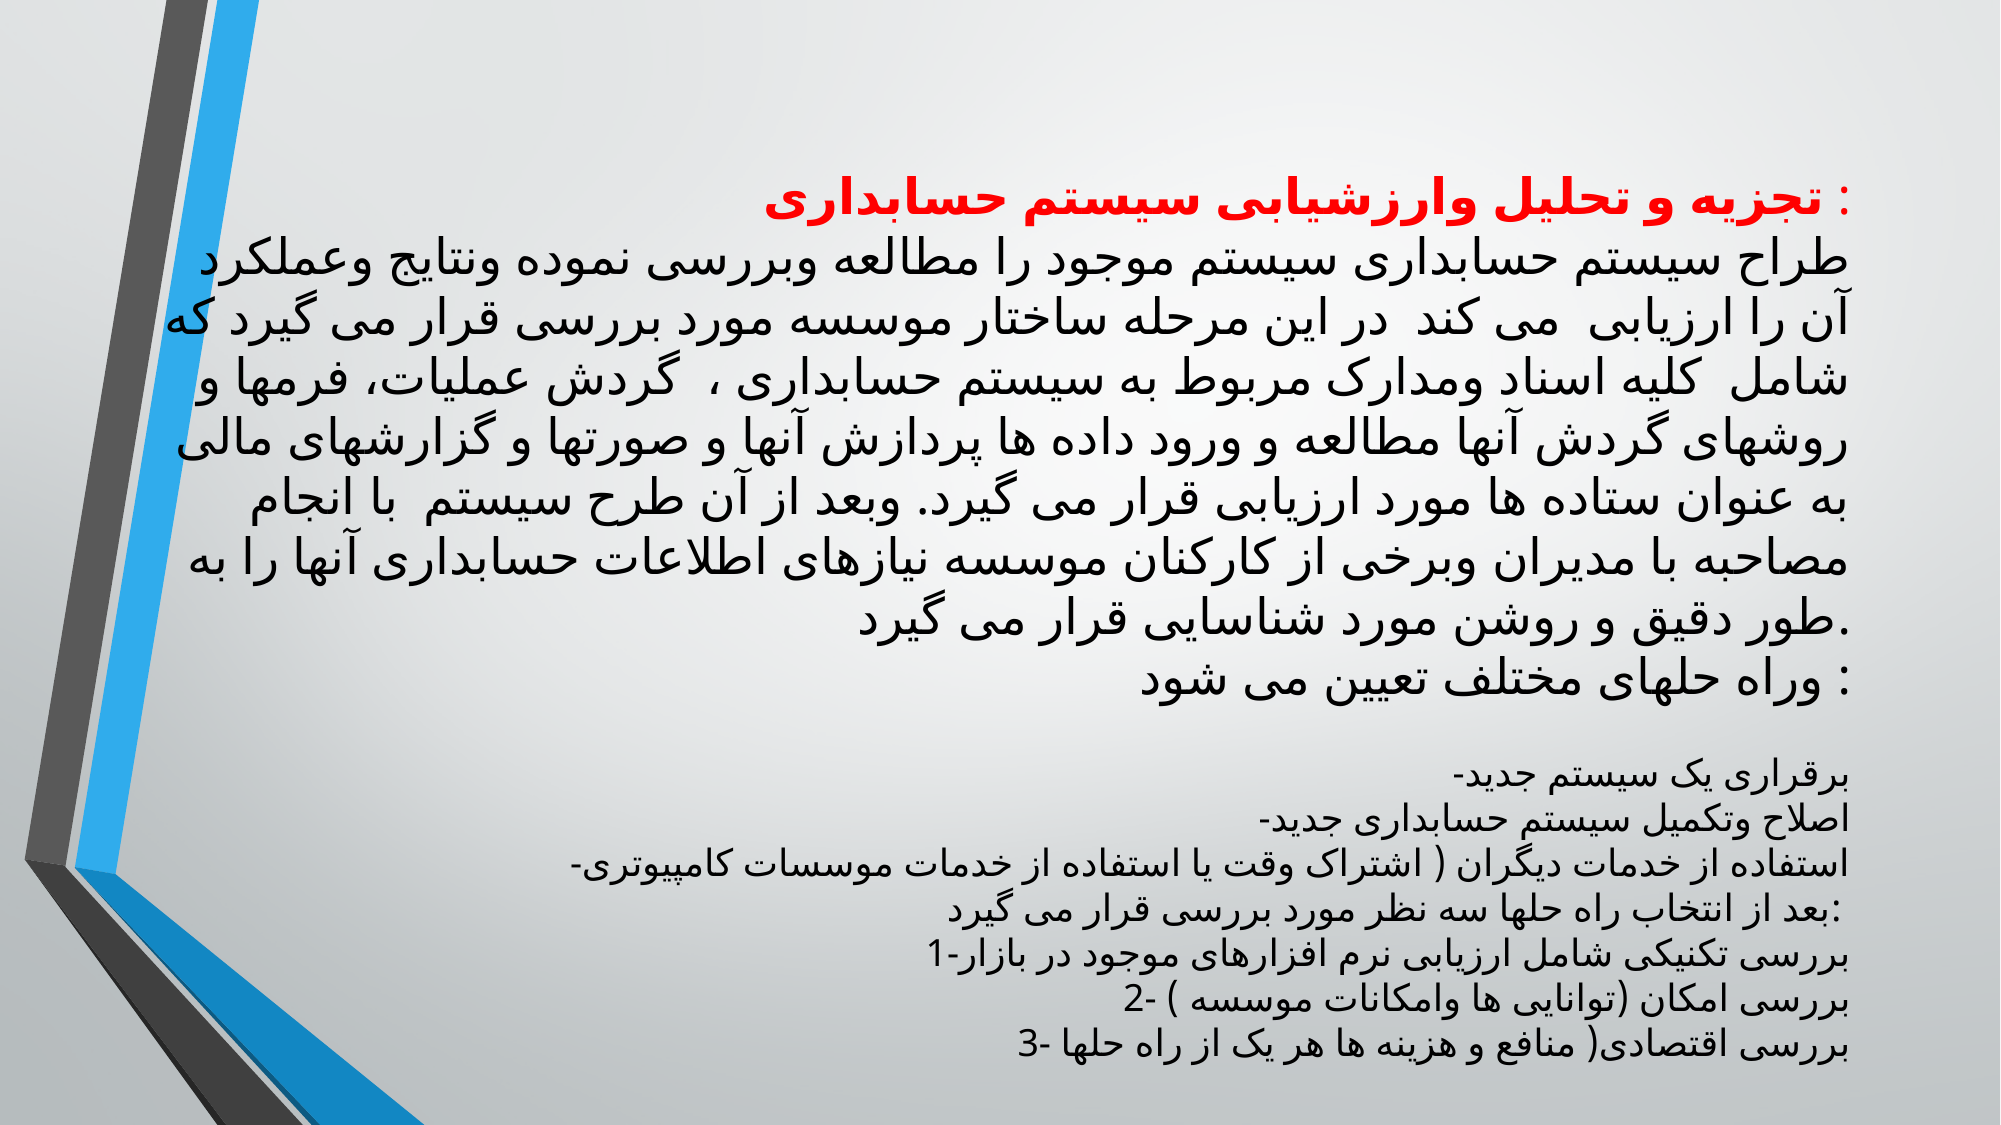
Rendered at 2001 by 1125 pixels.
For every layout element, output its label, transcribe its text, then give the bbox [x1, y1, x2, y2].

text_box تجزیه و تحلیل وارزشیابی سیستم حسابداری : طراح سیستم حسابداری سیستم موجود را مطالعه وبررسی نموده ونتایج وعملکرد آن را ارزیابی می کند در این مرحله ساختار موسسه مورد بررسی قرار می گیرد که شامل کلیه اسناد ومدارک مربوط به سیستم حسابداری ، گردش عملیات، فرمها و روشهای گردش آنها مطالعه و ورود داده ها پردازش آنها و صورتها و گزارشهای مالی به عنوان ستاده ها مورد ارزیابی قرار می گیرد. وبعد از آن طرح سیستم با انجام مصاحبه با مدیران وبرخی از کارکنان موسسه نیازهای اطلاعات حسابداری آنها را به طور دقیق و روشن مورد شناسایی قرار می گیرد. وراه حلهای مختلف تعیین می شود : -برقراری یک سیستم جدید -اصلاح وتکمیل سیستم حسابداری جدید -استفاده از خدمات دیگران ( اشتراک وقت یا استفاده از خدمات موسسات کامپیوتری بعد از انتخاب راه حلها سه نظر مورد بررسی قرار می گیرد: 1-بررسی تکنیکی شامل ارزیابی نرم افزارهای موجود در بازار 2- بررسی امکان (توانایی ها وامکانات موسسه ) 3- بررسی اقتصادی( منافع و هزینه ها هر یک از راه حلها [136, 156, 1866, 1125]
